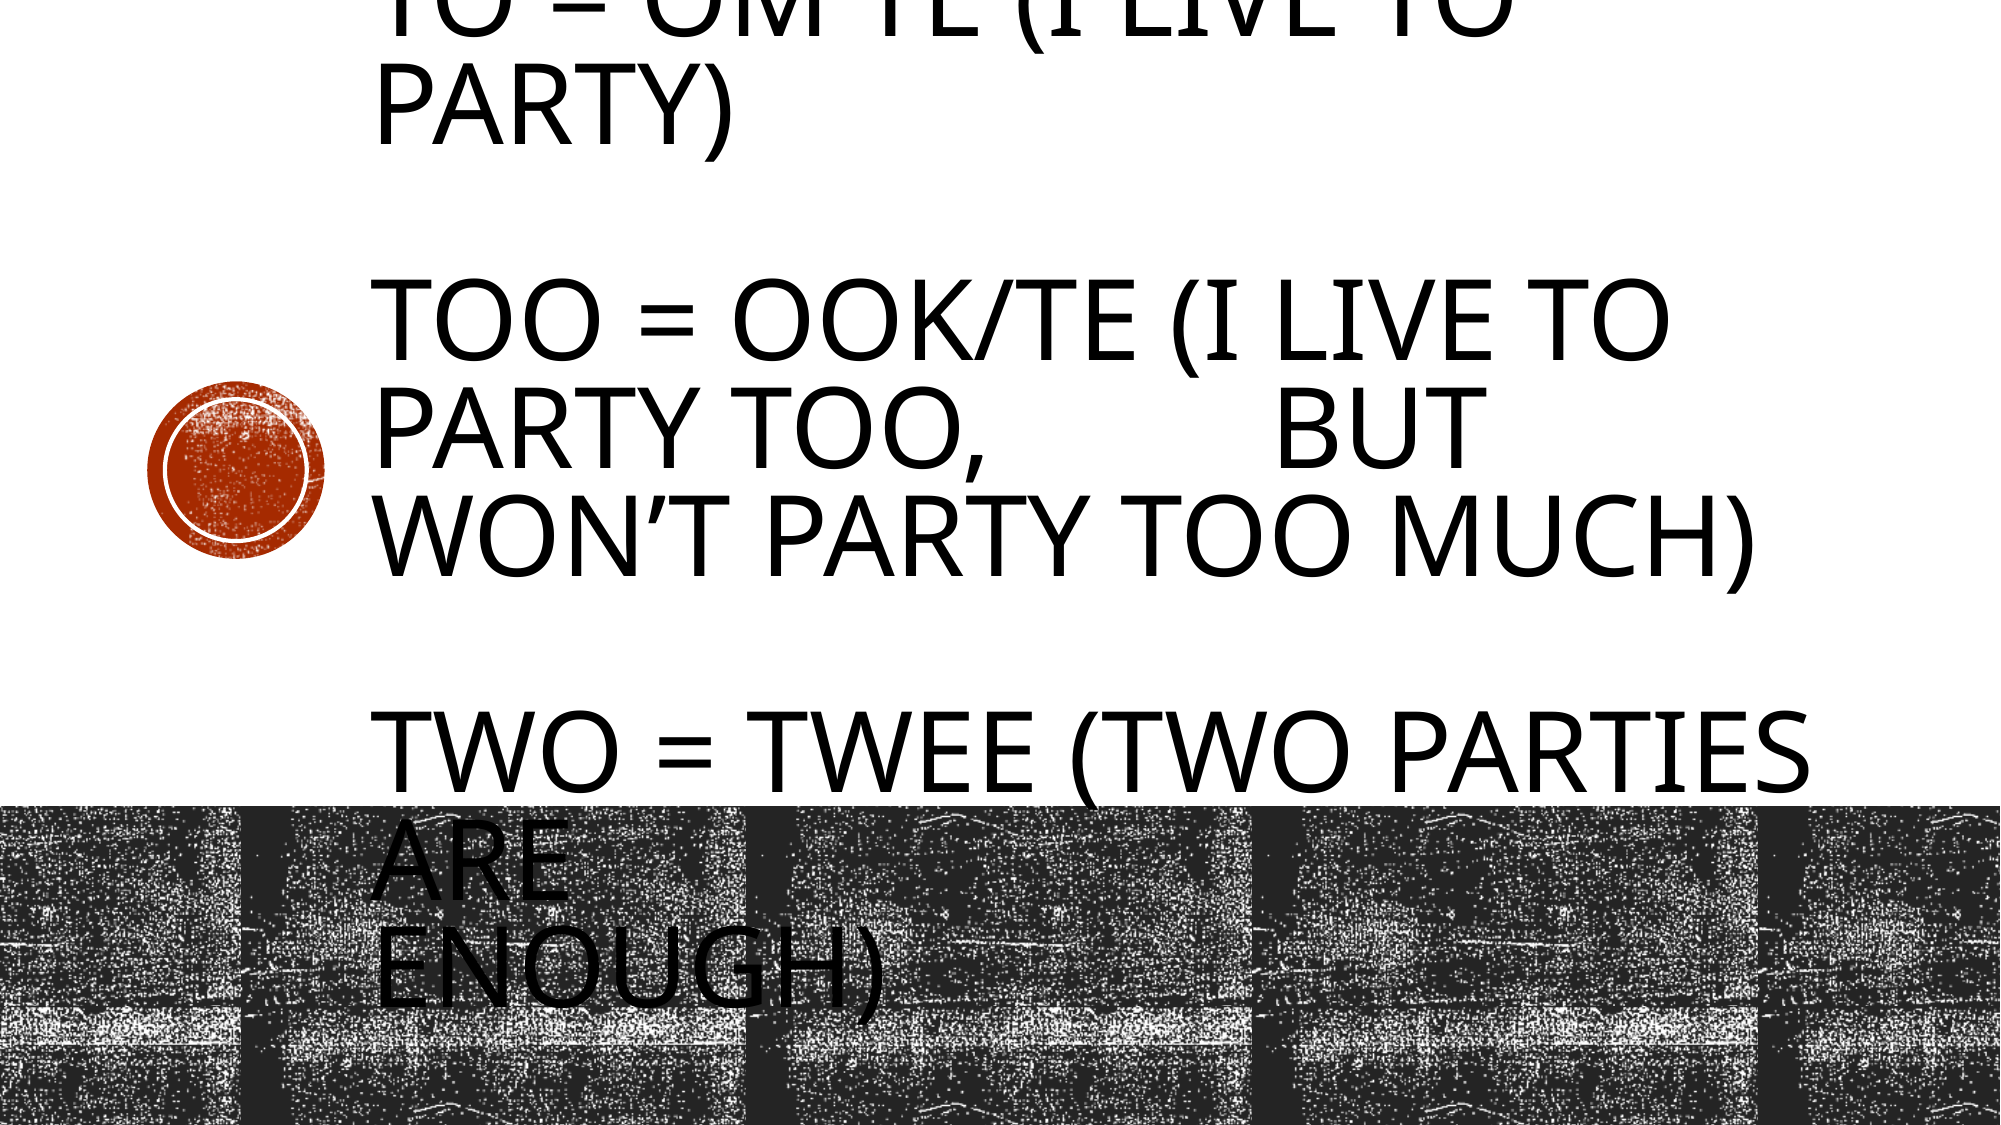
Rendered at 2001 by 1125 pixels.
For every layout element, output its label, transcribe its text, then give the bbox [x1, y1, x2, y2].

title To = om te (i live to party) too = ook/te (i live to party too, but won’t party too much) two = twee (two parties are enough) [355, 201, 1878, 779]
